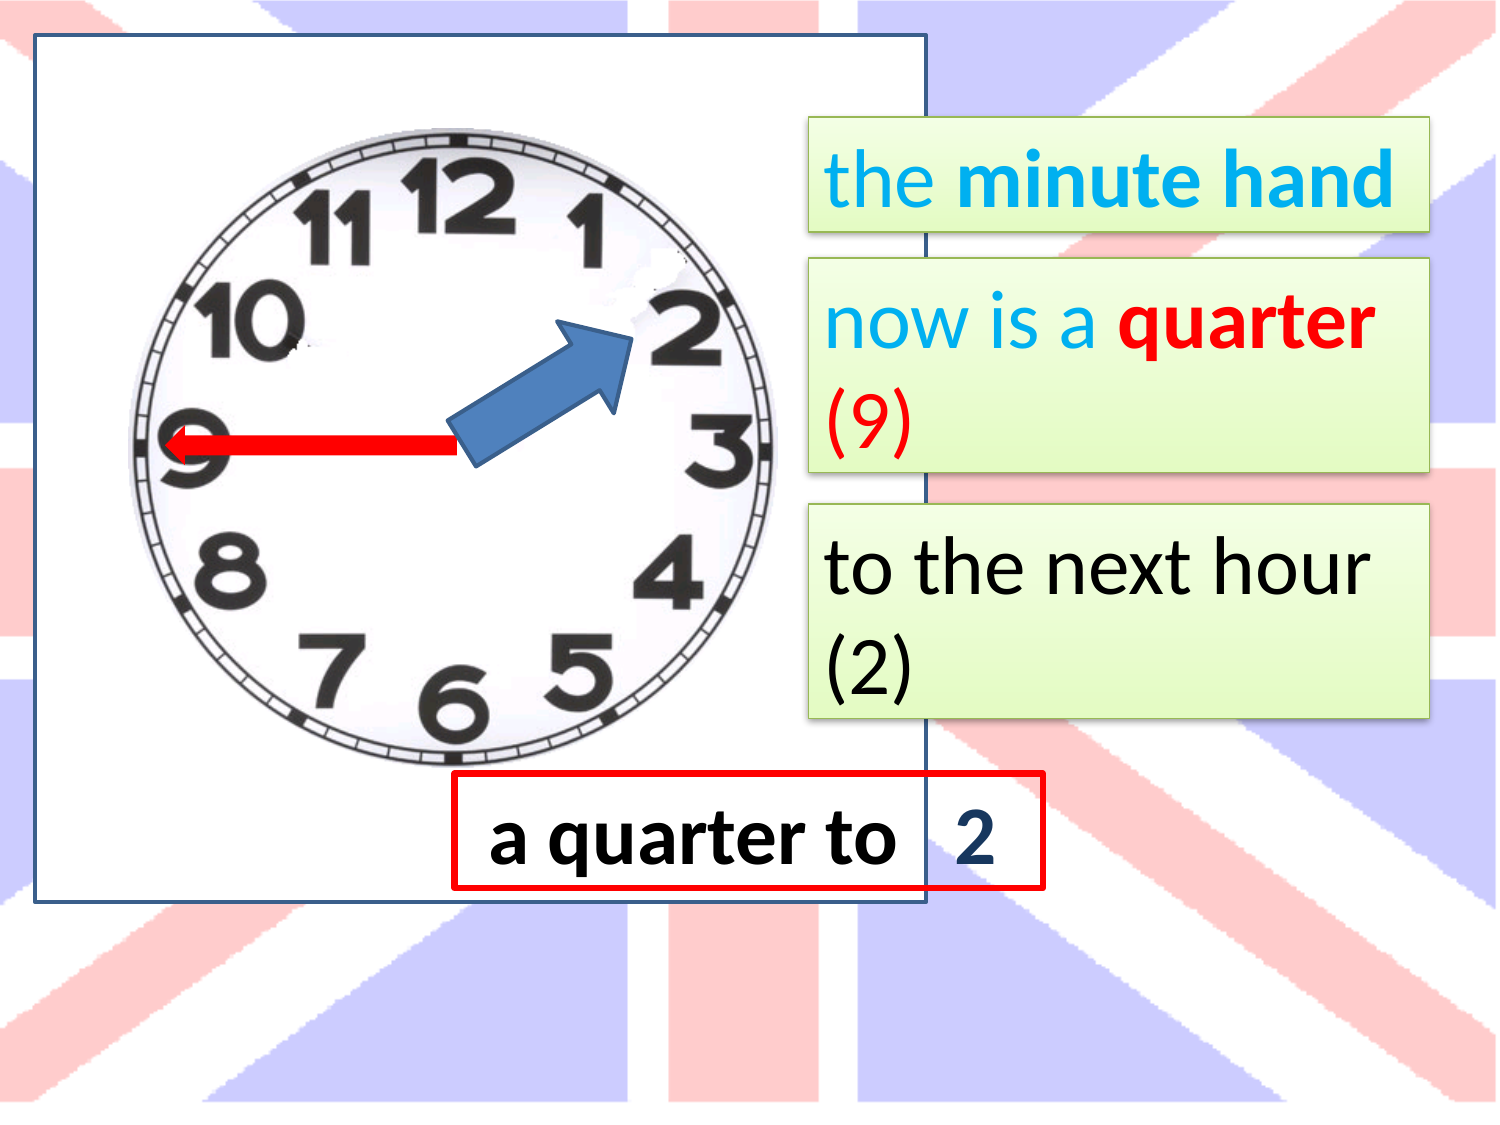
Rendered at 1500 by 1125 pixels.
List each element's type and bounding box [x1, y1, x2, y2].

text_box [146, 146, 757, 745]
picture [0, 0, 1500, 1125]
